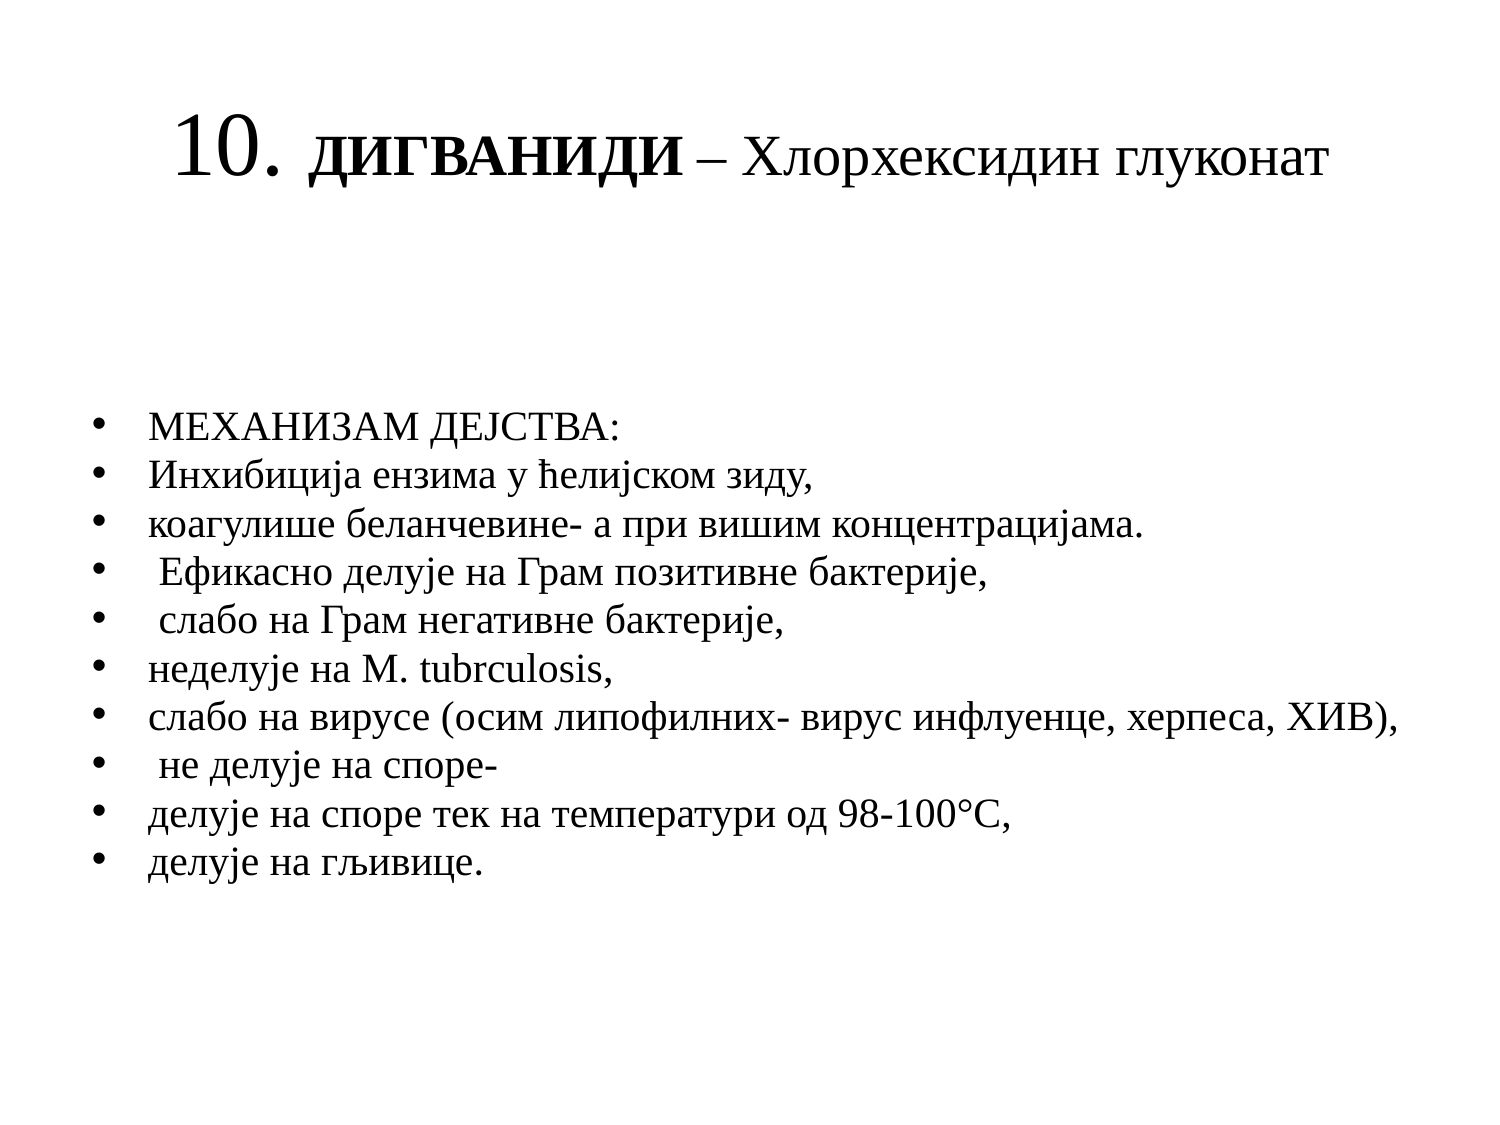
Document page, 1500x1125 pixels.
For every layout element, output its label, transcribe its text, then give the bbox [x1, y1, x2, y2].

title 10. ДИГВАНИДИ – Хлорхексидин глуконат [75, 45, 1425, 233]
list МЕХАНИЗАМ ДЕЈСТВА: Инхибиција ензима у ћелијском зиду, коагулише беланчевине- а при вишим концентрацијама. Ефикасно делује на Грам позитивне бактерије, слабо на Грам негативне бактерије, неделује на M. tubrculosis, слабо на вирусе (осим липофилних- вирус инфлуенце, херпеса, ХИВ), не делује на споре- делује на споре тек на температури од 98-100°С, делује на гљивице. [76, 314, 1427, 1057]
